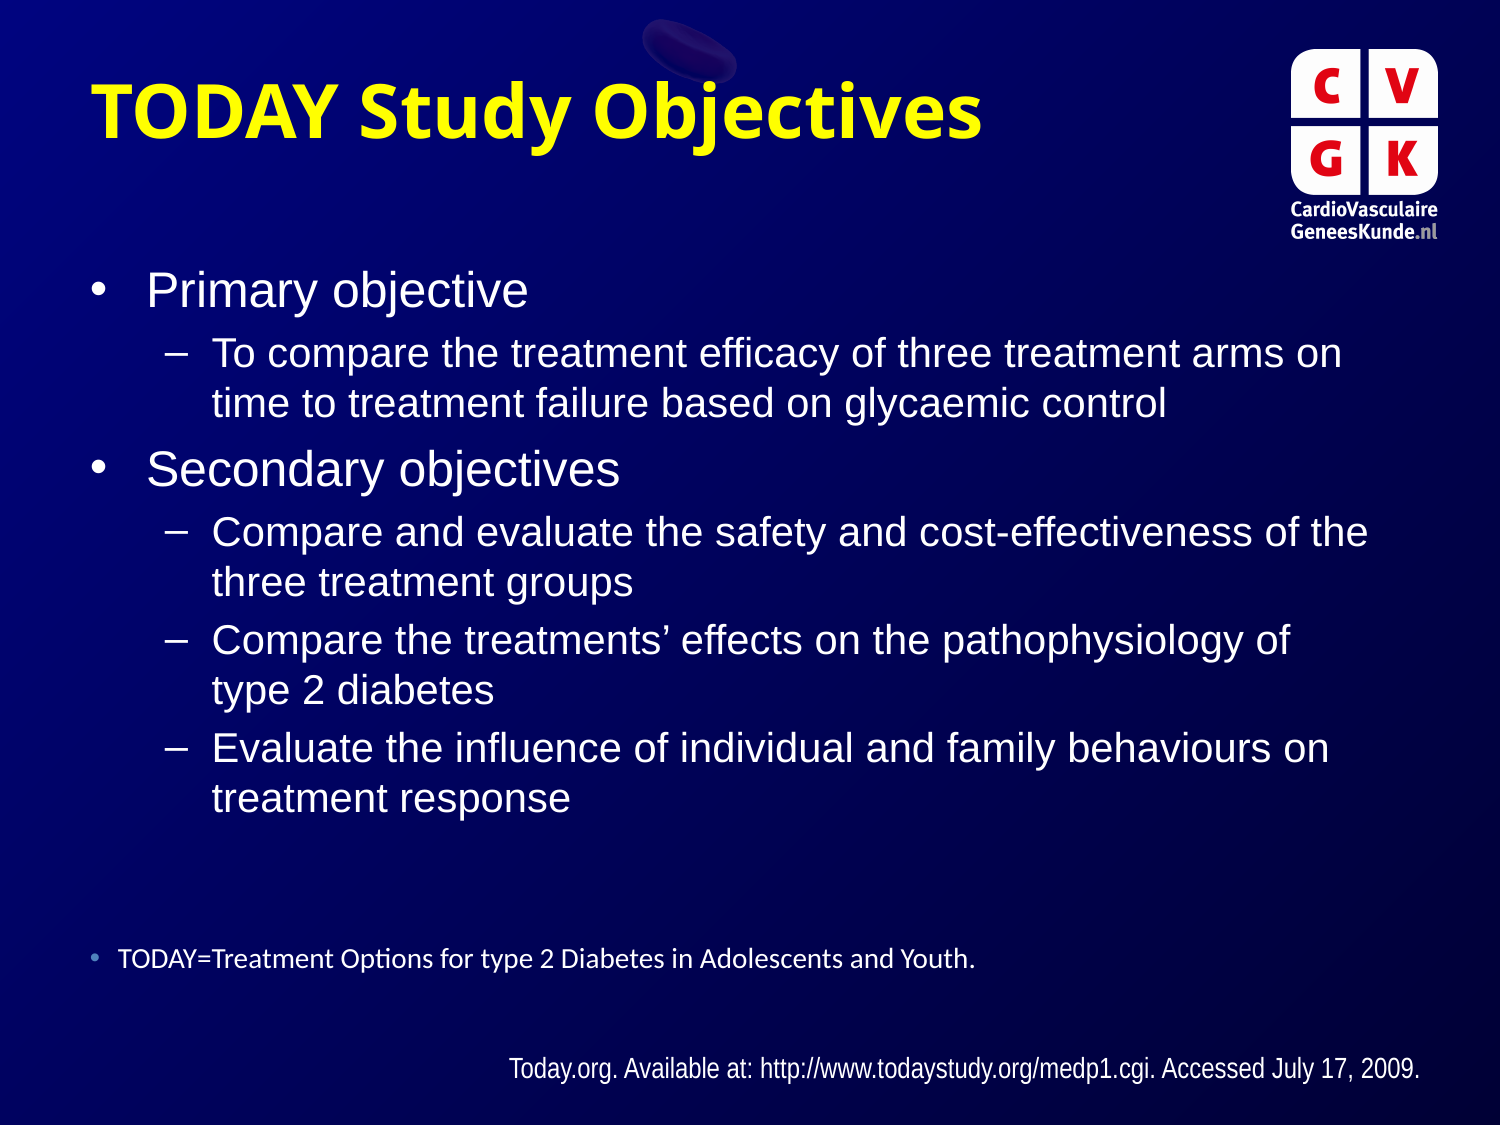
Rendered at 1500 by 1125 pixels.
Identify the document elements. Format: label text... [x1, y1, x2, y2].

text_box TODAY=Treatment Options for type 2 Diabetes in Adolescents and Youth. [75, 932, 950, 1027]
picture [1291, 49, 1438, 239]
title TODAY Study Objectives [75, 56, 1419, 244]
text_box Today.org. Available at: http://www.todaystudy.org/medp1.cgi. Accessed July 17, 2009. [75, 1042, 1444, 1098]
list Primary objective To compare the treatment efficacy of three treatment arms on time to treatment failure based on glycaemic control Secondary objectives Compare and evaluate the safety and cost-effectiveness of the three treatment groups Compare the treatments’ effects on the pathophysiology of type 2 diabetes Evaluate the influence of individual and family behaviours on treatment response [75, 250, 1425, 1042]
